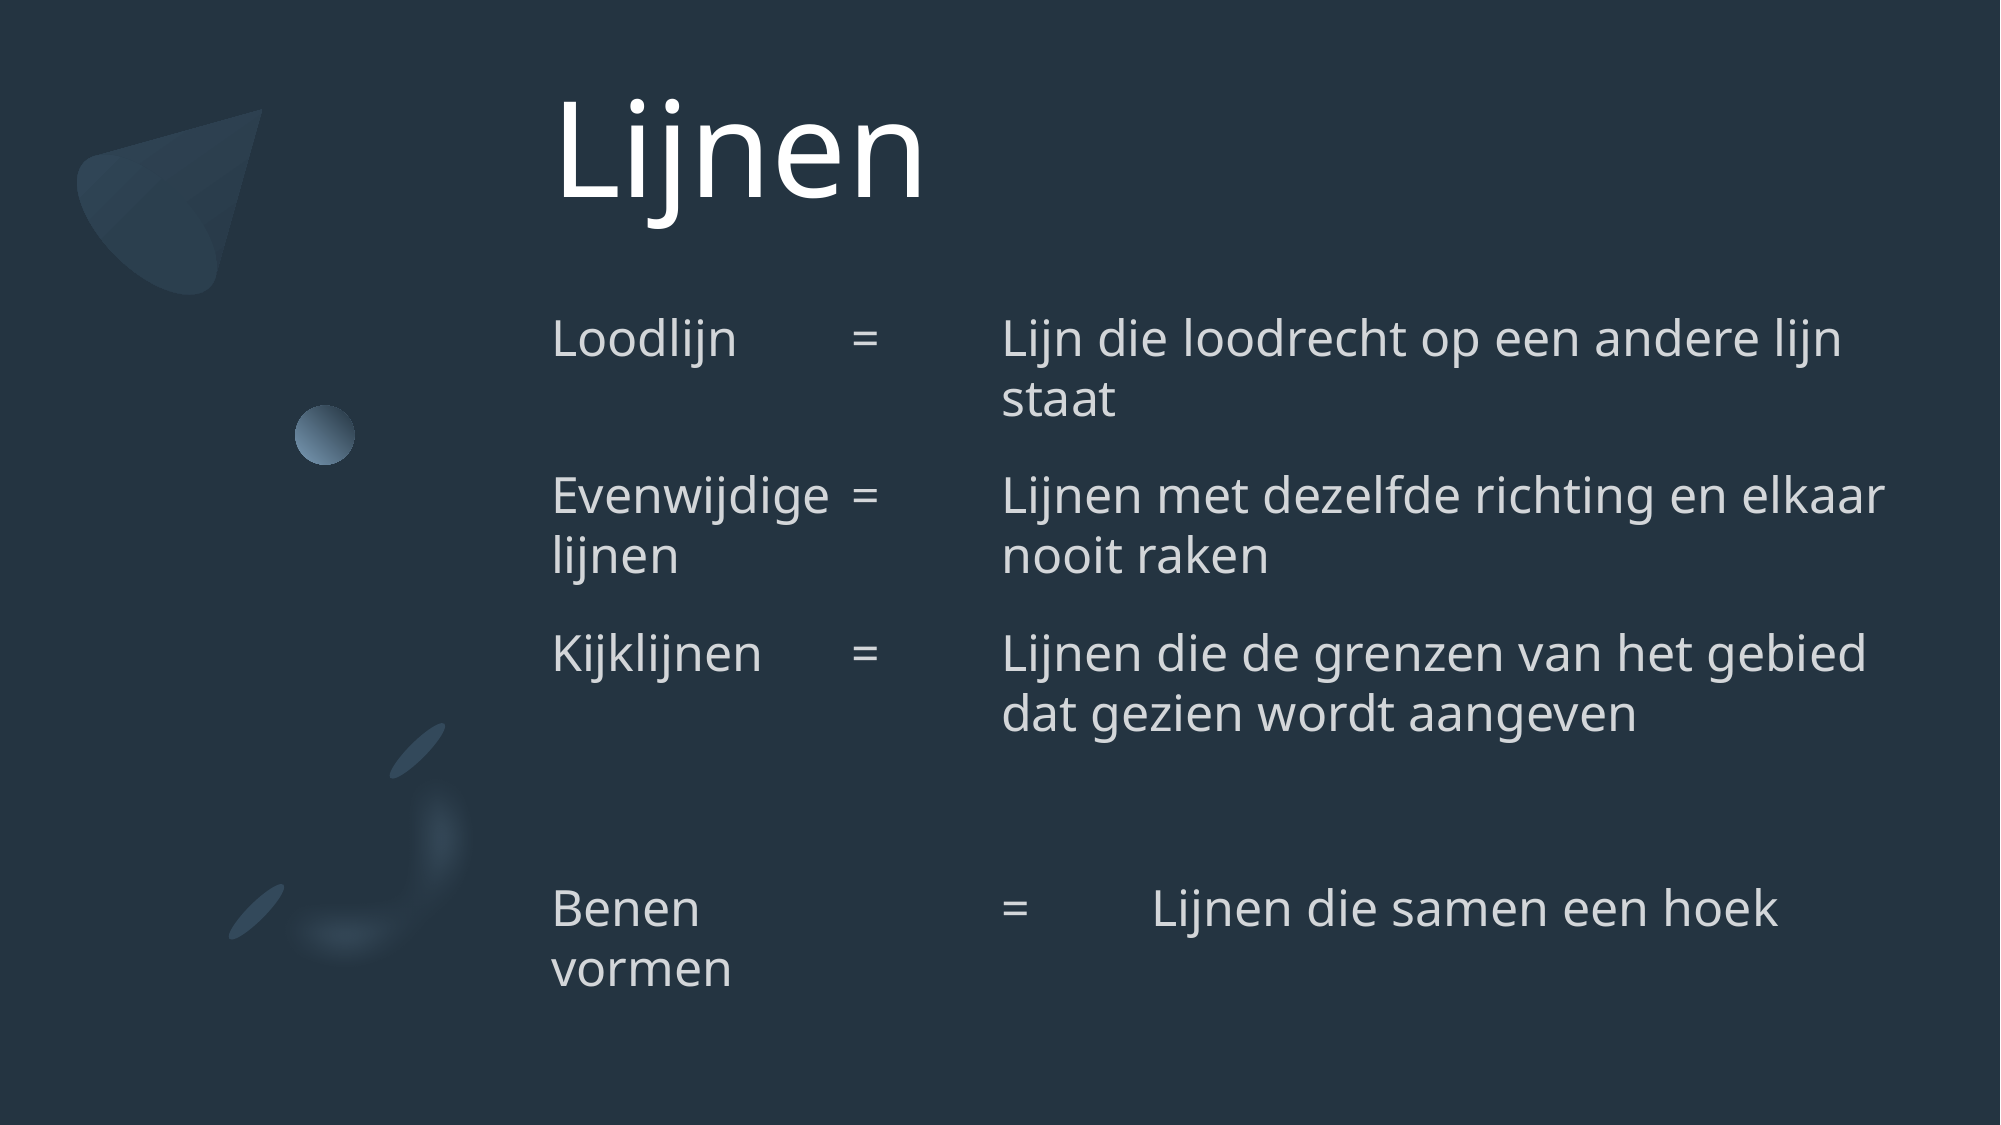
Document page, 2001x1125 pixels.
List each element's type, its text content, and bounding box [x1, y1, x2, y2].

subtitle Loodlijn = Lijn die loodrecht op een andere lijn staat Evenwijdige = Lijnen met dezelfde richting en elkaar lijnen nooit raken Kijklijnen = Lijnen die de grenzen van het gebied dat gezien wordt aangeven Benen = Lijnen die samen een hoek vormen [551, 306, 1910, 1062]
title Lijnen [551, 63, 1910, 306]
